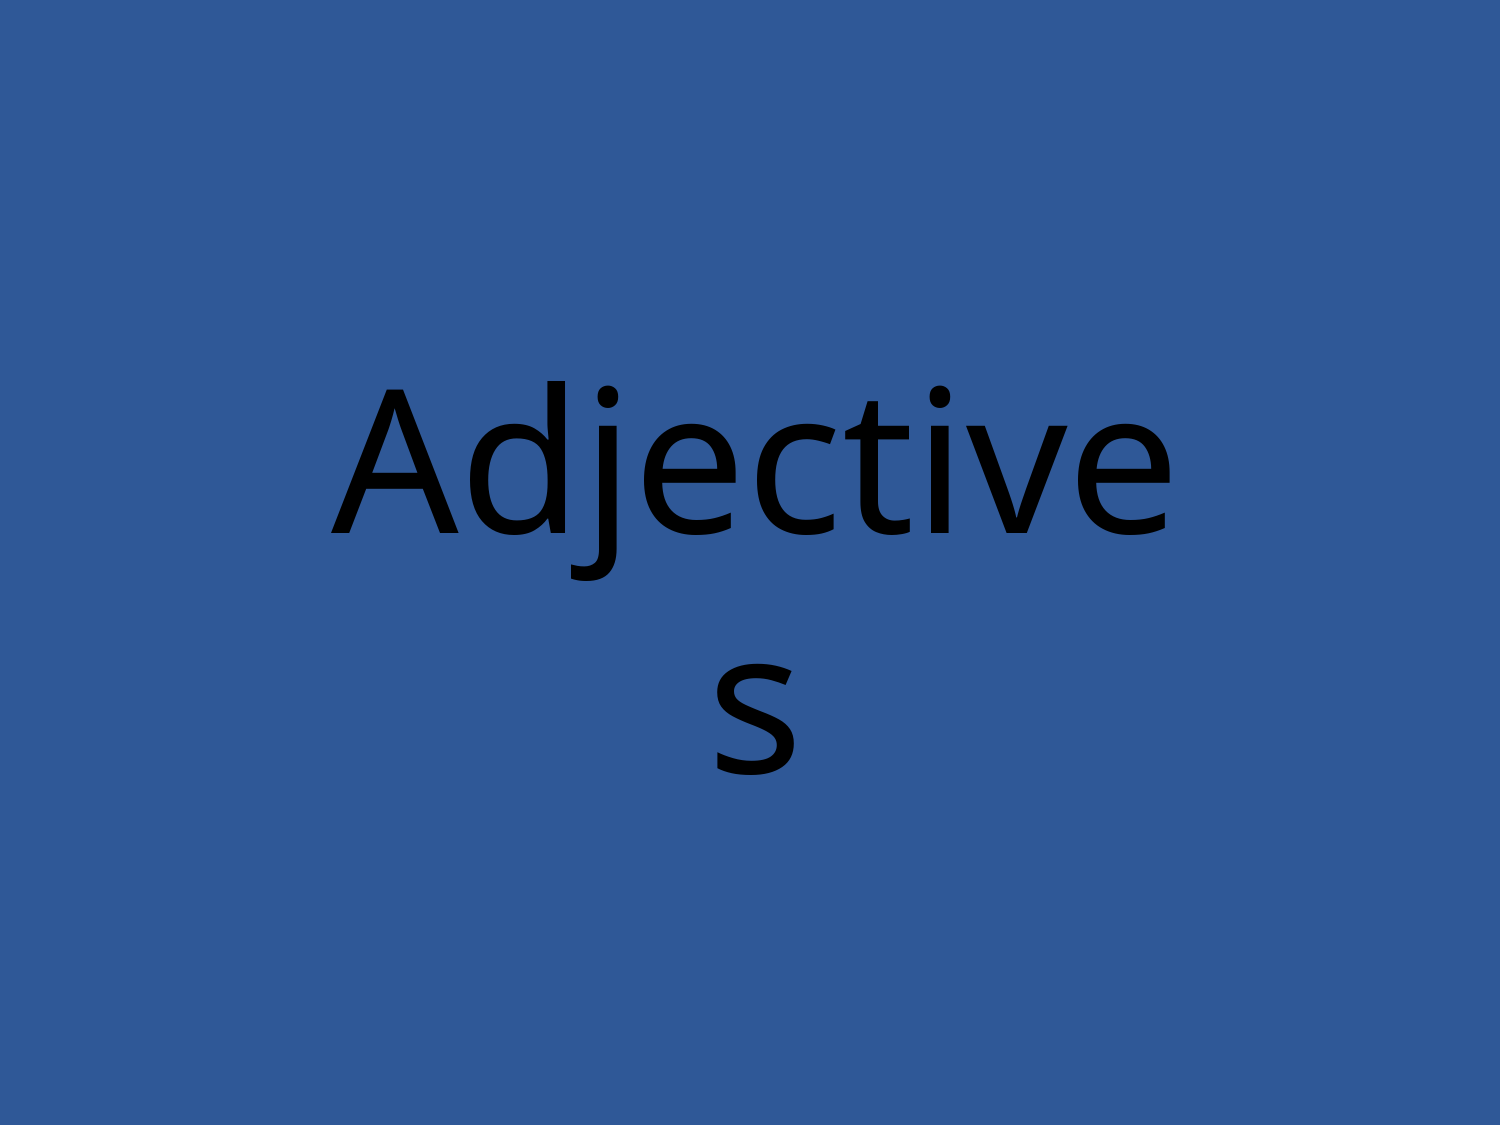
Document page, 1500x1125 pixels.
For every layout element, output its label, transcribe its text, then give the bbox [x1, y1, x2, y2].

text_box Adjectives [289, 326, 1223, 821]
